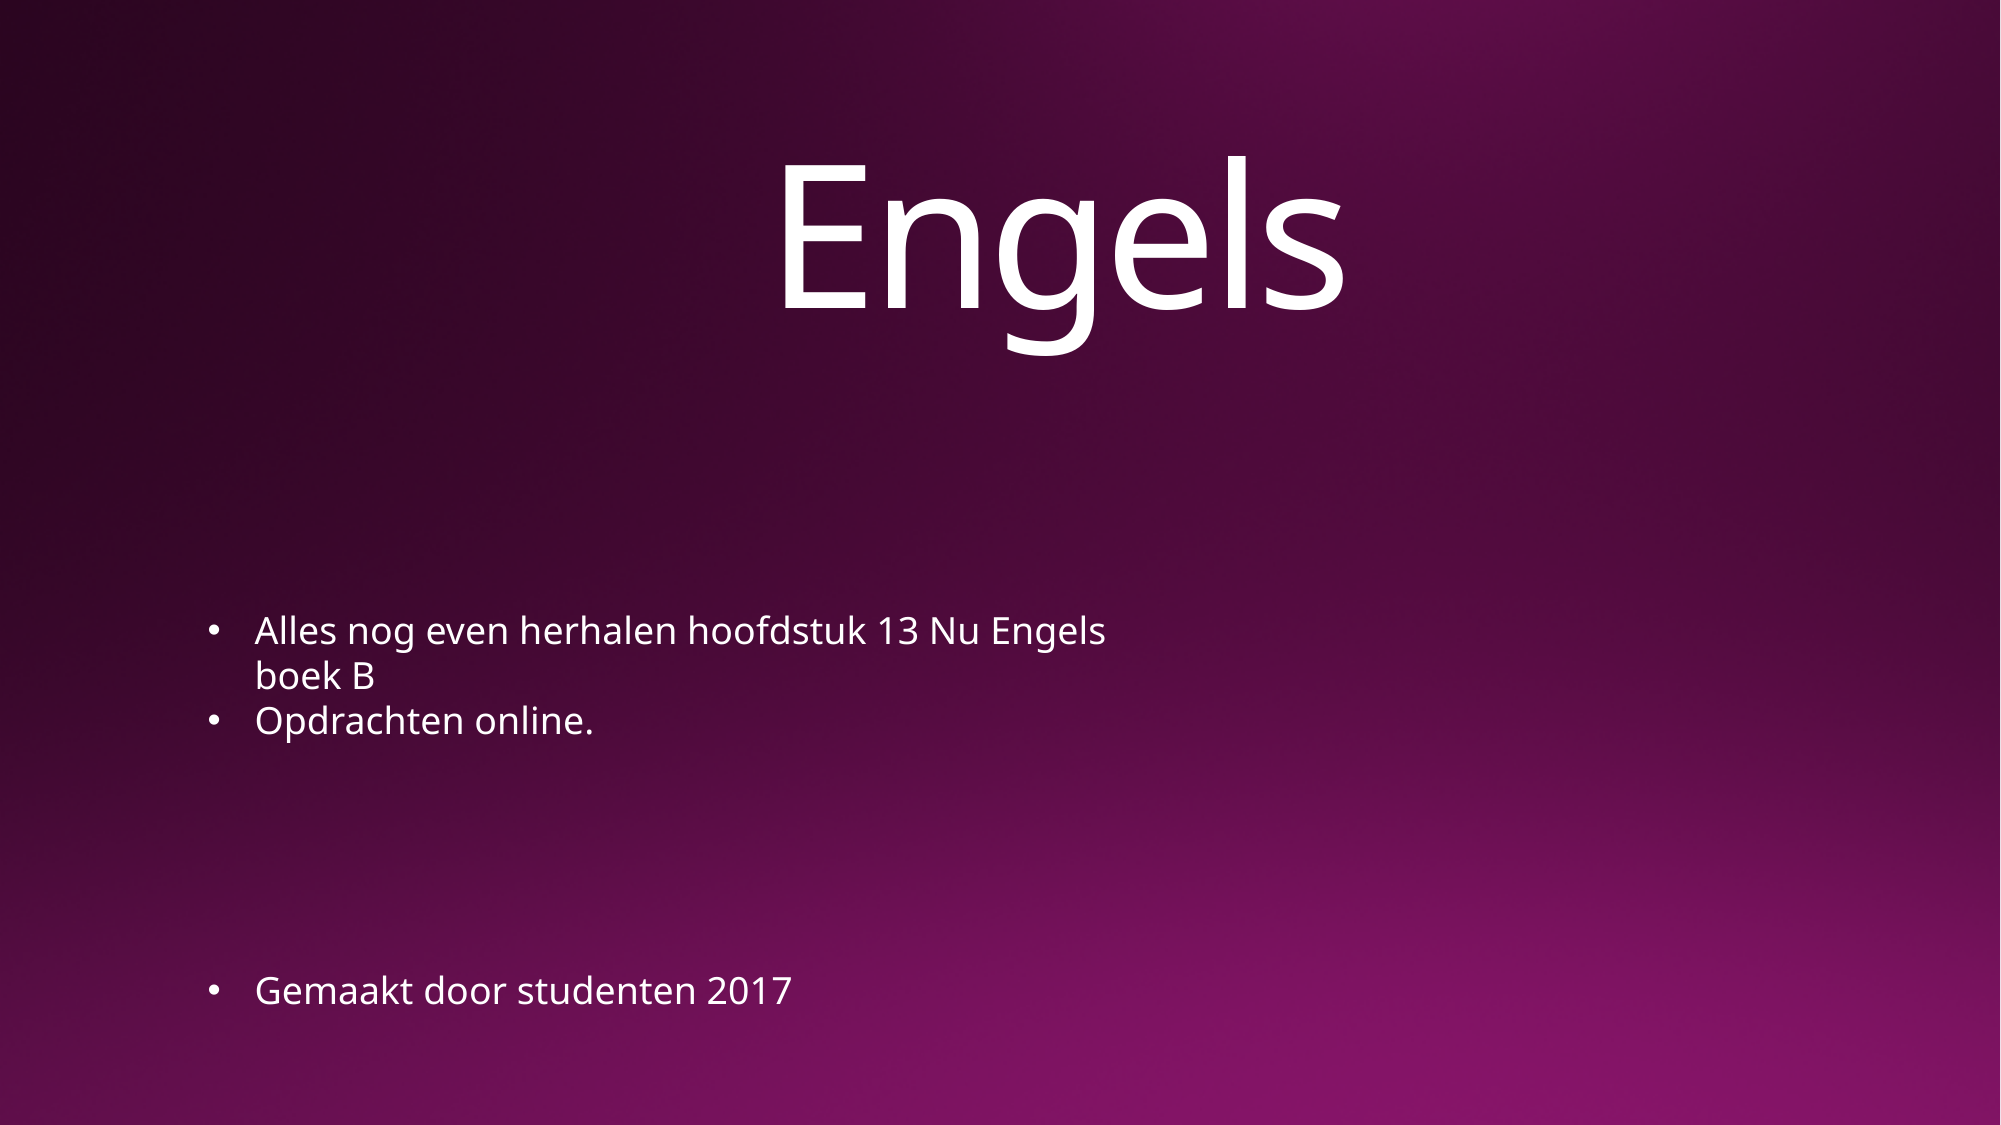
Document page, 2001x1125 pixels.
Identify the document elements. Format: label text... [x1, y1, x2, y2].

picture [0, 0, 2001, 1125]
title Engels [612, 127, 1368, 377]
text_box Alles nog even herhalen hoofdstuk 13 Nu Engels boek B Opdrachten online. Gemaakt door studenten 2017 [192, 599, 1150, 1065]
